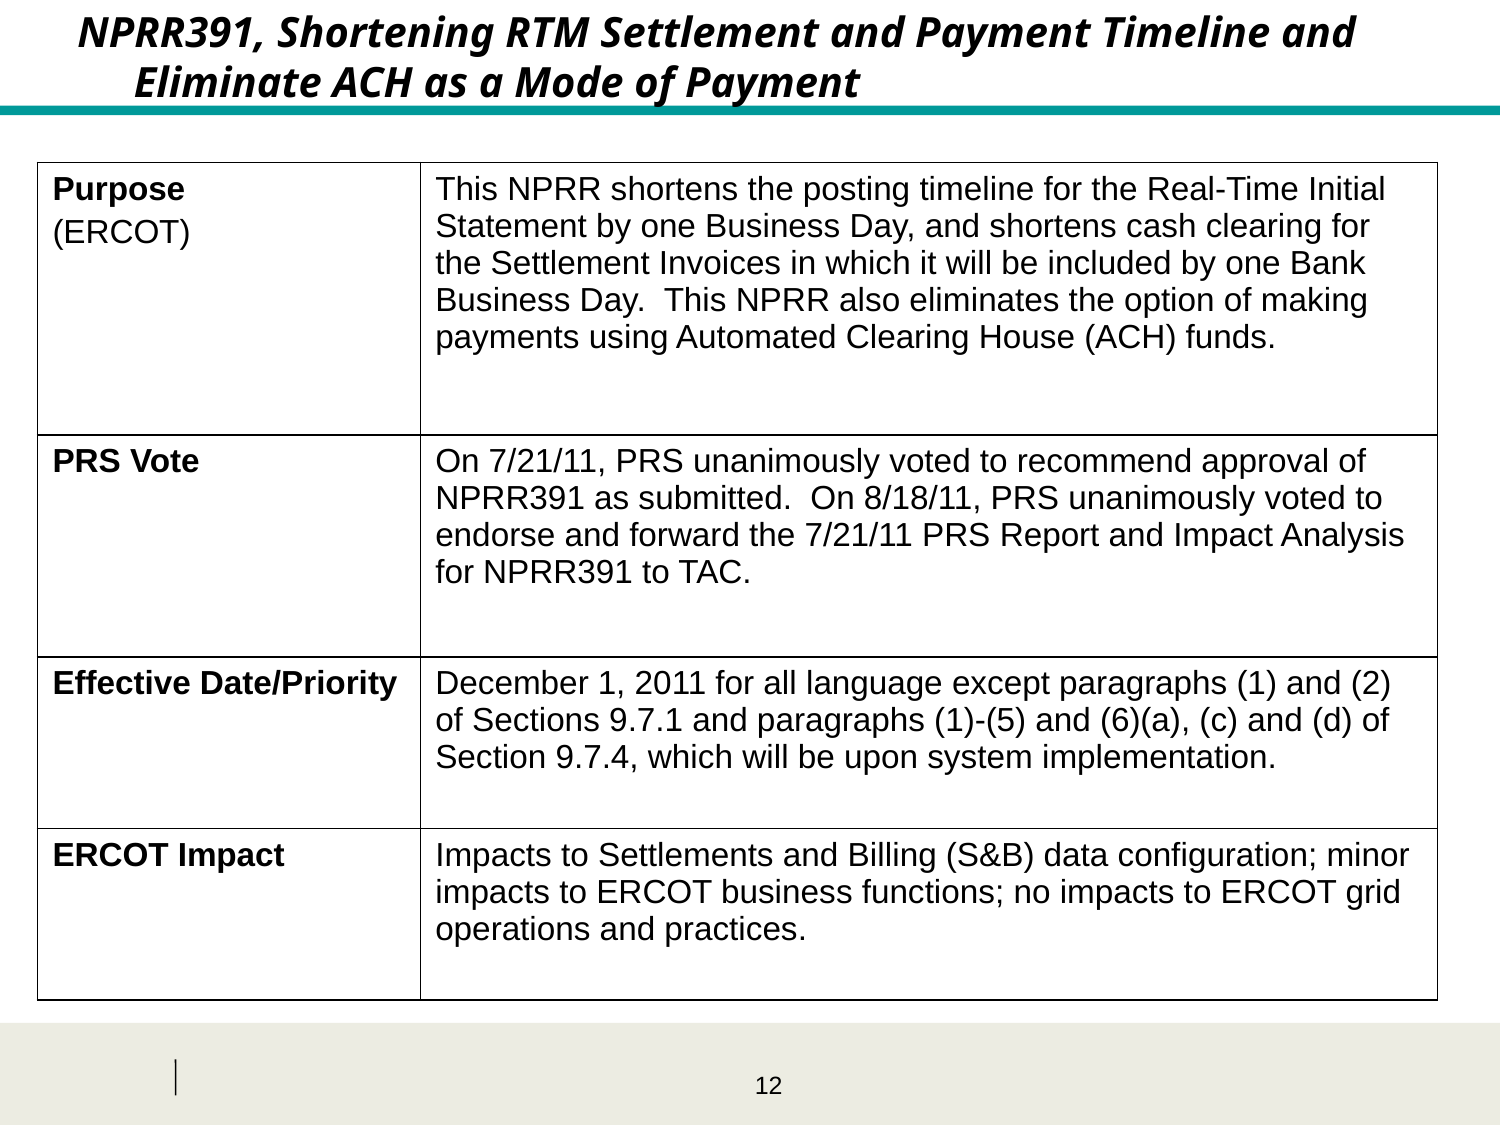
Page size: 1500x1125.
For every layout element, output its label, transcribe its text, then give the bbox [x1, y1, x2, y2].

table_cell Effective Date/Priority [38, 658, 420, 828]
table_cell On 7/21/11, PRS unanimously voted to recommend approval of NPRR391 as submitted. On 8/18/11, PRS unanimously voted to endorse and forward the 7/21/11 PRS Report and Impact Analysis for NPRR391 to TAC. [421, 436, 1437, 656]
table_cell PRS Vote [38, 436, 420, 656]
table_cell Impacts to Settlements and Billing (S&B) data configuration; minor impacts to ERCOT business functions; no impacts to ERCOT grid operations and practices. [421, 829, 1437, 999]
table_cell December 1, 2011 for all language except paragraphs (1) and (2) of Sections 9.7.1 and paragraphs (1)-(5) and (6)(a), (c) and (d) of Section 9.7.4, which will be upon system implementation. [421, 658, 1437, 828]
table_cell ERCOT Impact [38, 829, 420, 999]
title NPRR391, Shortening RTM Settlement and Payment Timeline and Eliminate ACH as a Mode of Payment [62, 0, 1500, 113]
table_header Purpose (ERCOT) [38, 163, 420, 434]
table_header This NPRR shortens the posting timeline for the Real-Time Initial Statement by one Business Day, and shortens cash clearing for the Settlement Invoices in which it will be included by one Bank Business Day. This NPRR also eliminates the option of making payments using Automated Clearing House (ACH) funds. [421, 163, 1437, 434]
